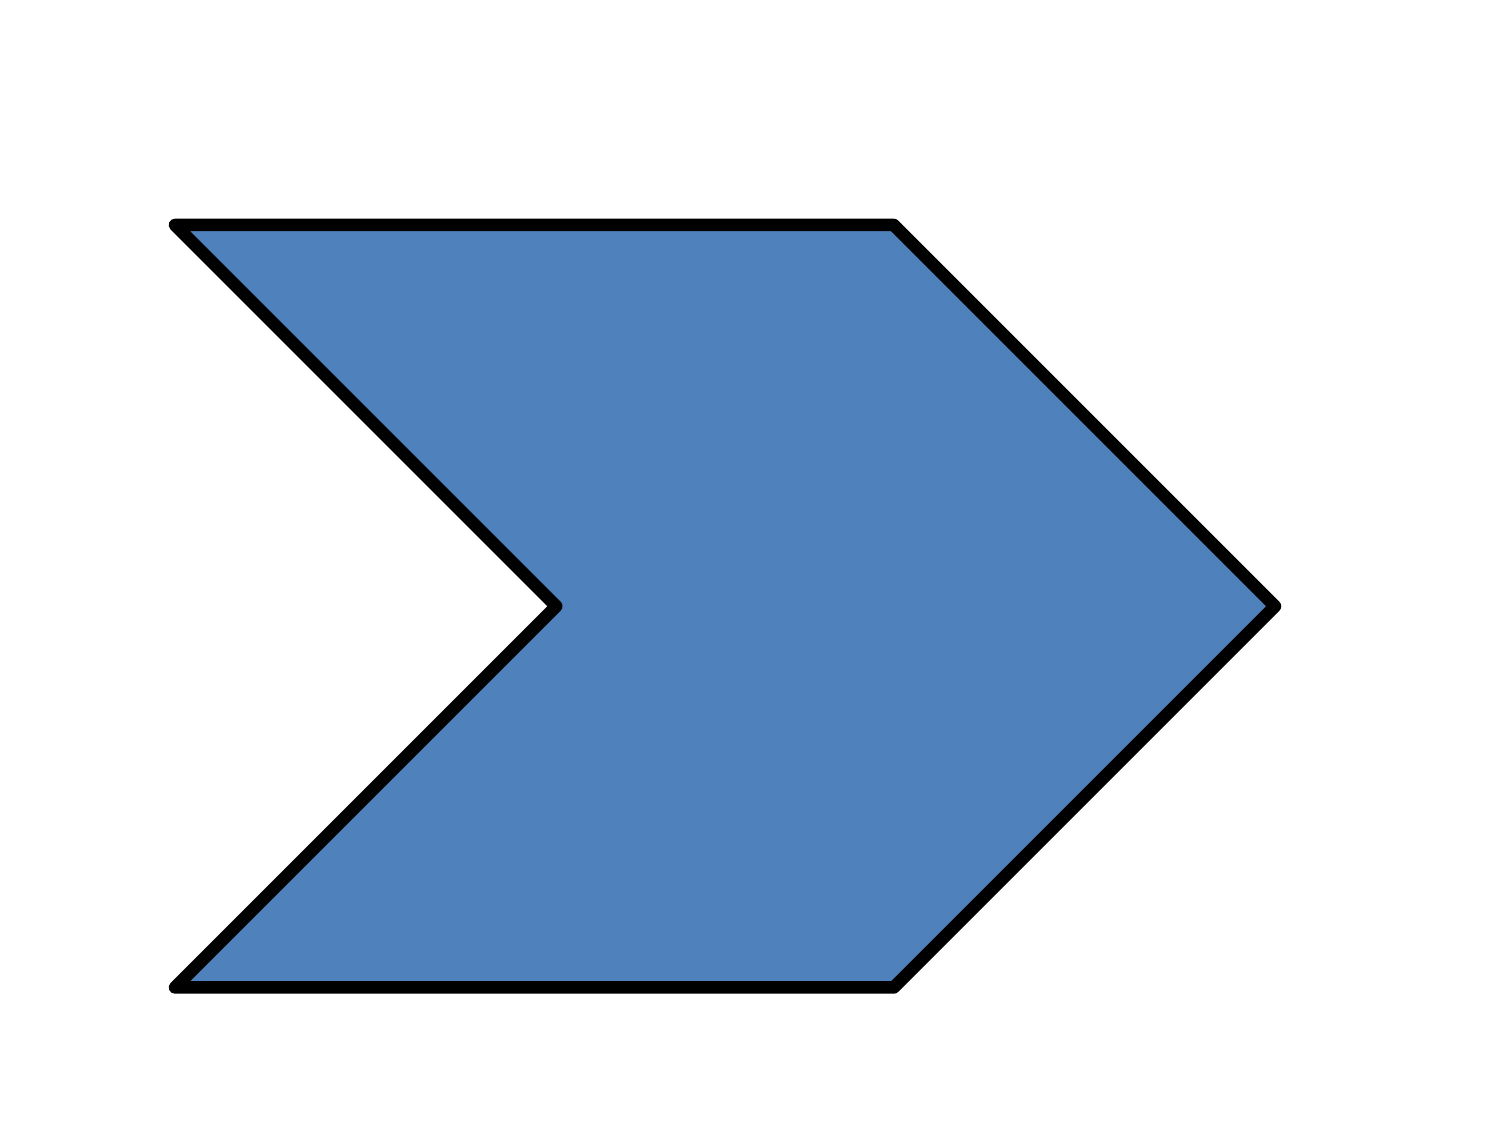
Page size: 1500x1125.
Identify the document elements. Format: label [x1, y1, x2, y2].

text_box [173, 222, 1278, 990]
